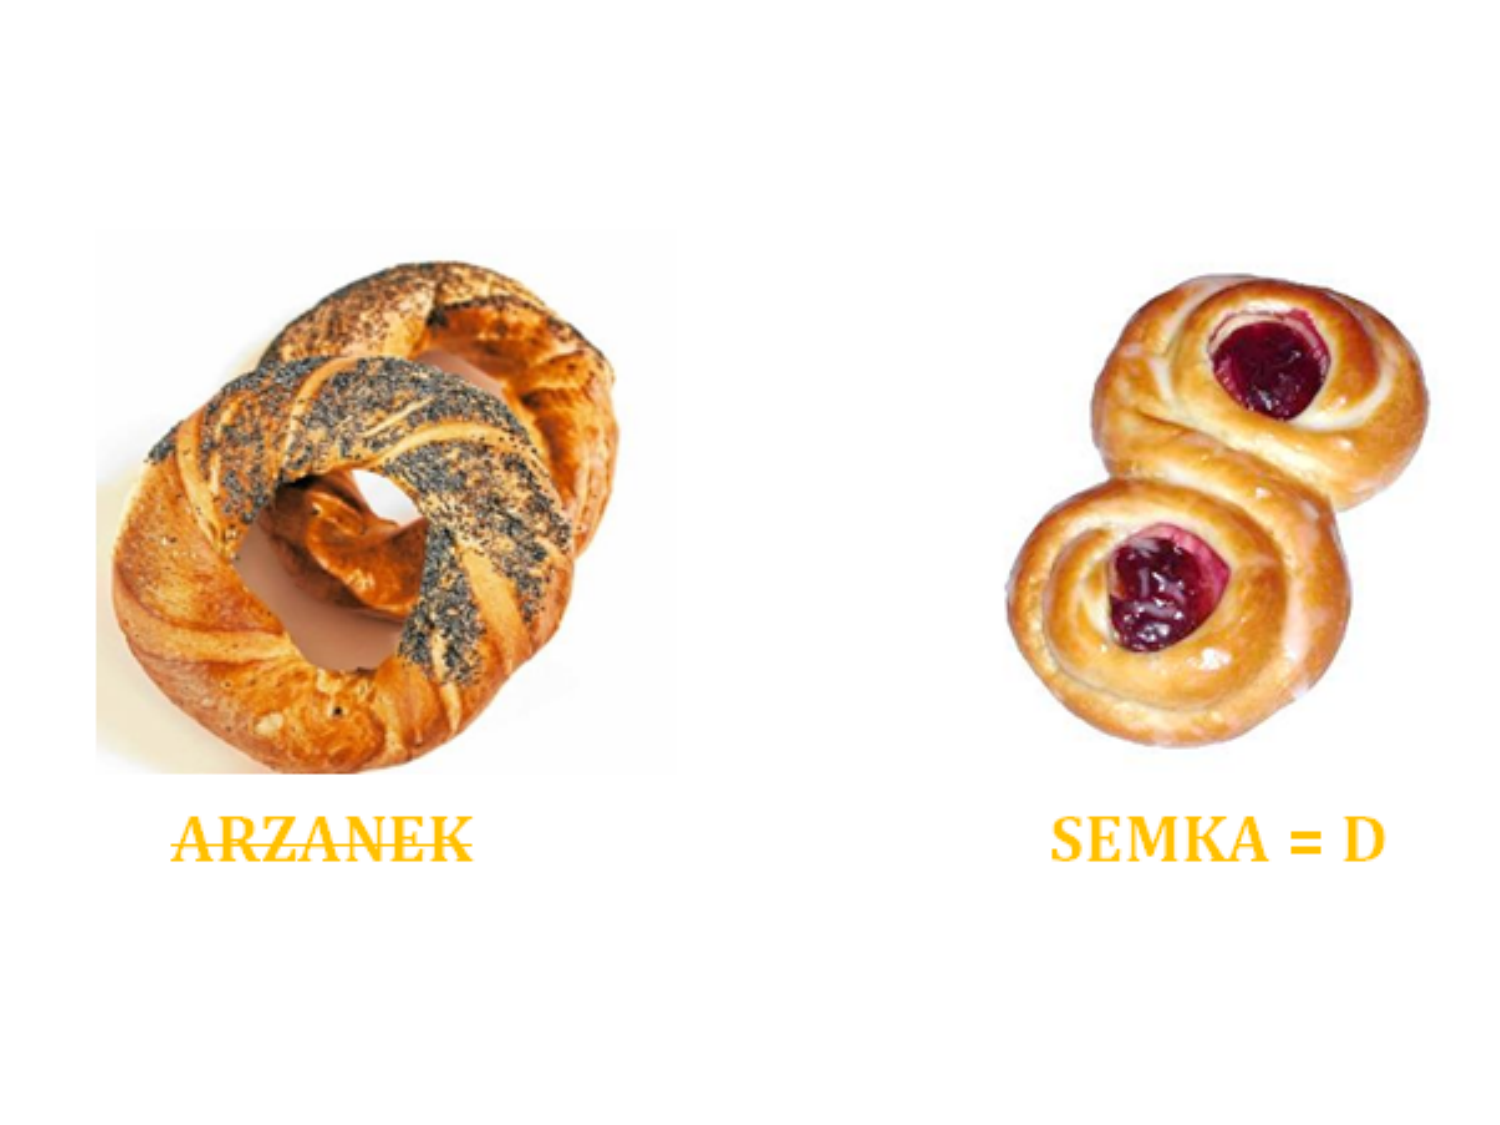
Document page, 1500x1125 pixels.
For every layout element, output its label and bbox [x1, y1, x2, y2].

picture [57, 219, 1471, 892]
